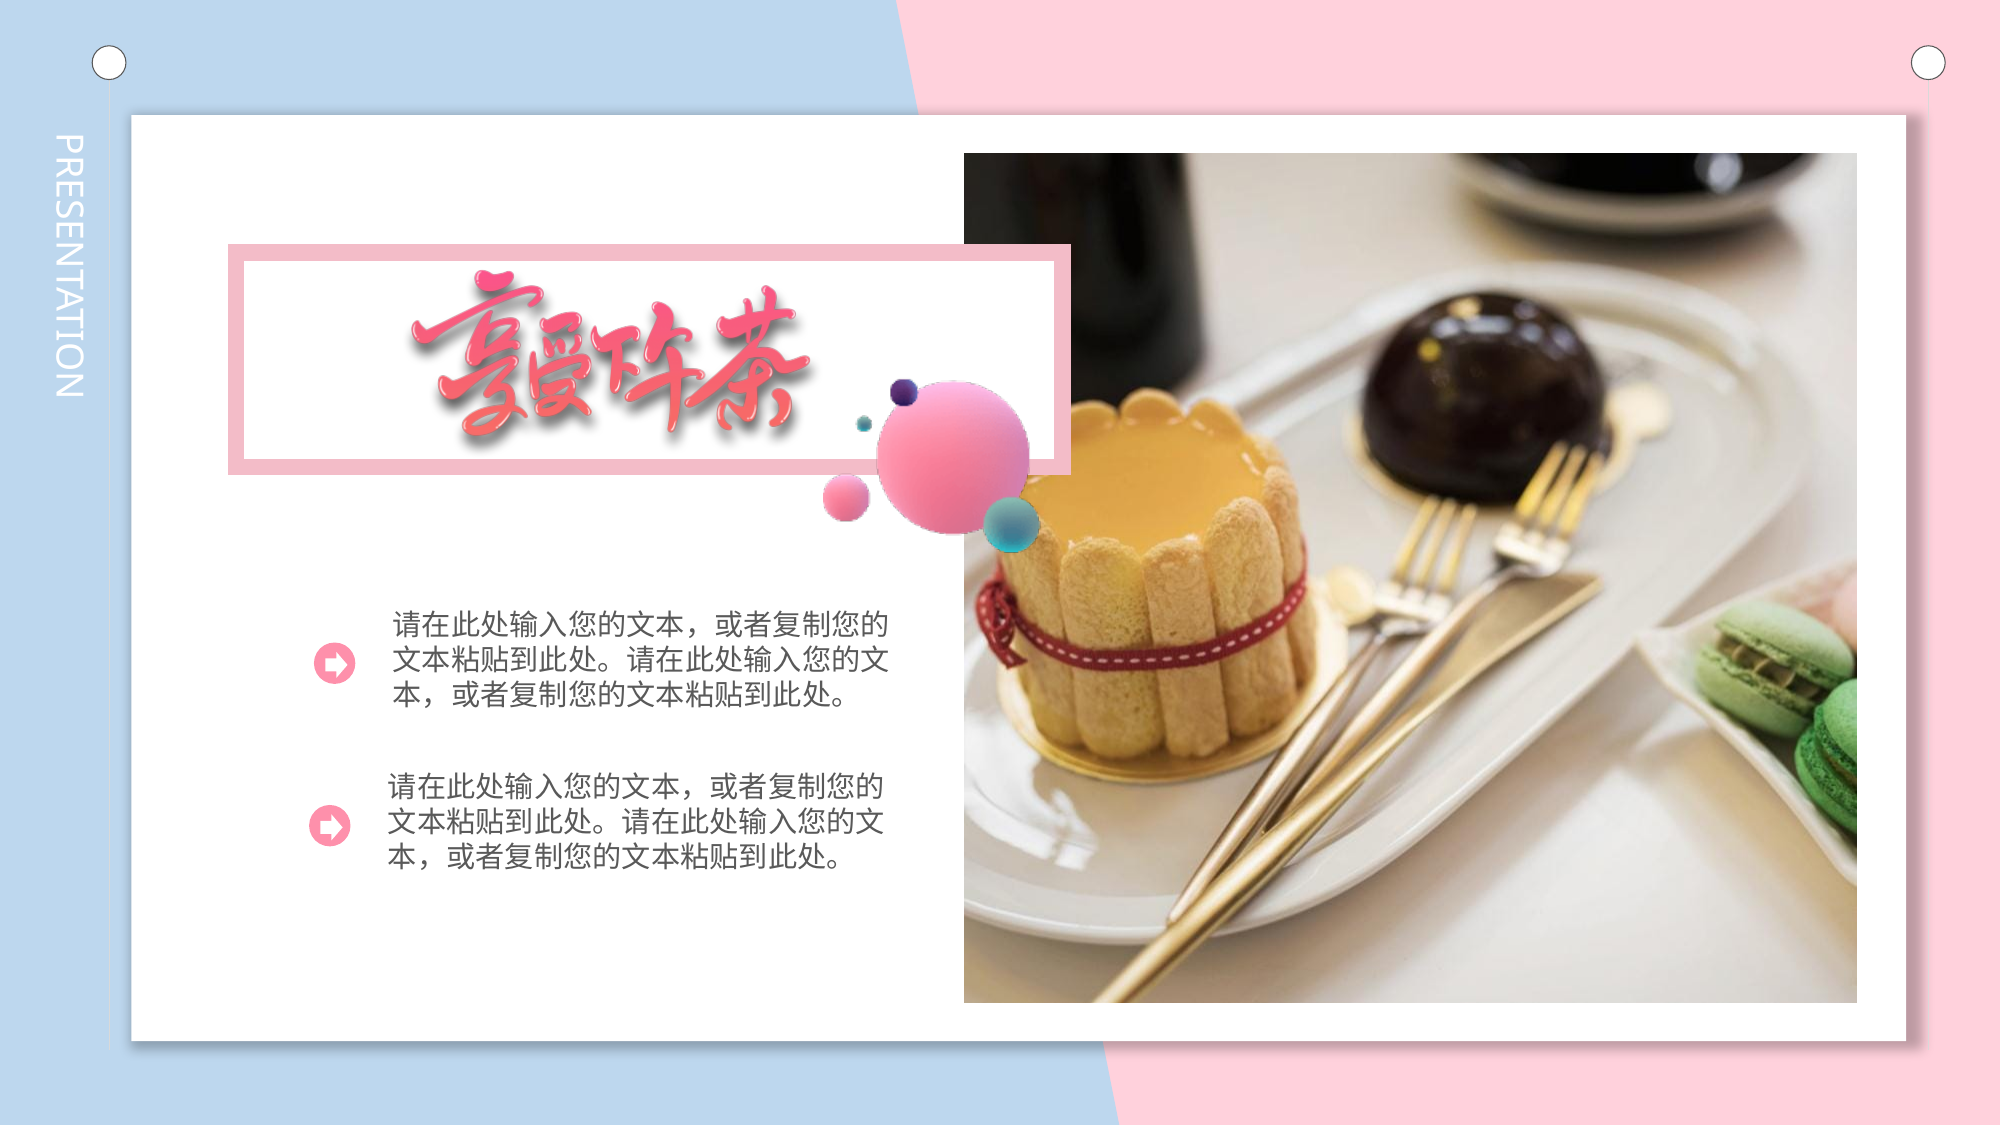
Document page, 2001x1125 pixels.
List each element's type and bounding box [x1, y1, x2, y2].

text_box [25, 45, 1946, 1051]
picture [964, 153, 1857, 1003]
text_box [235, 165, 1063, 883]
